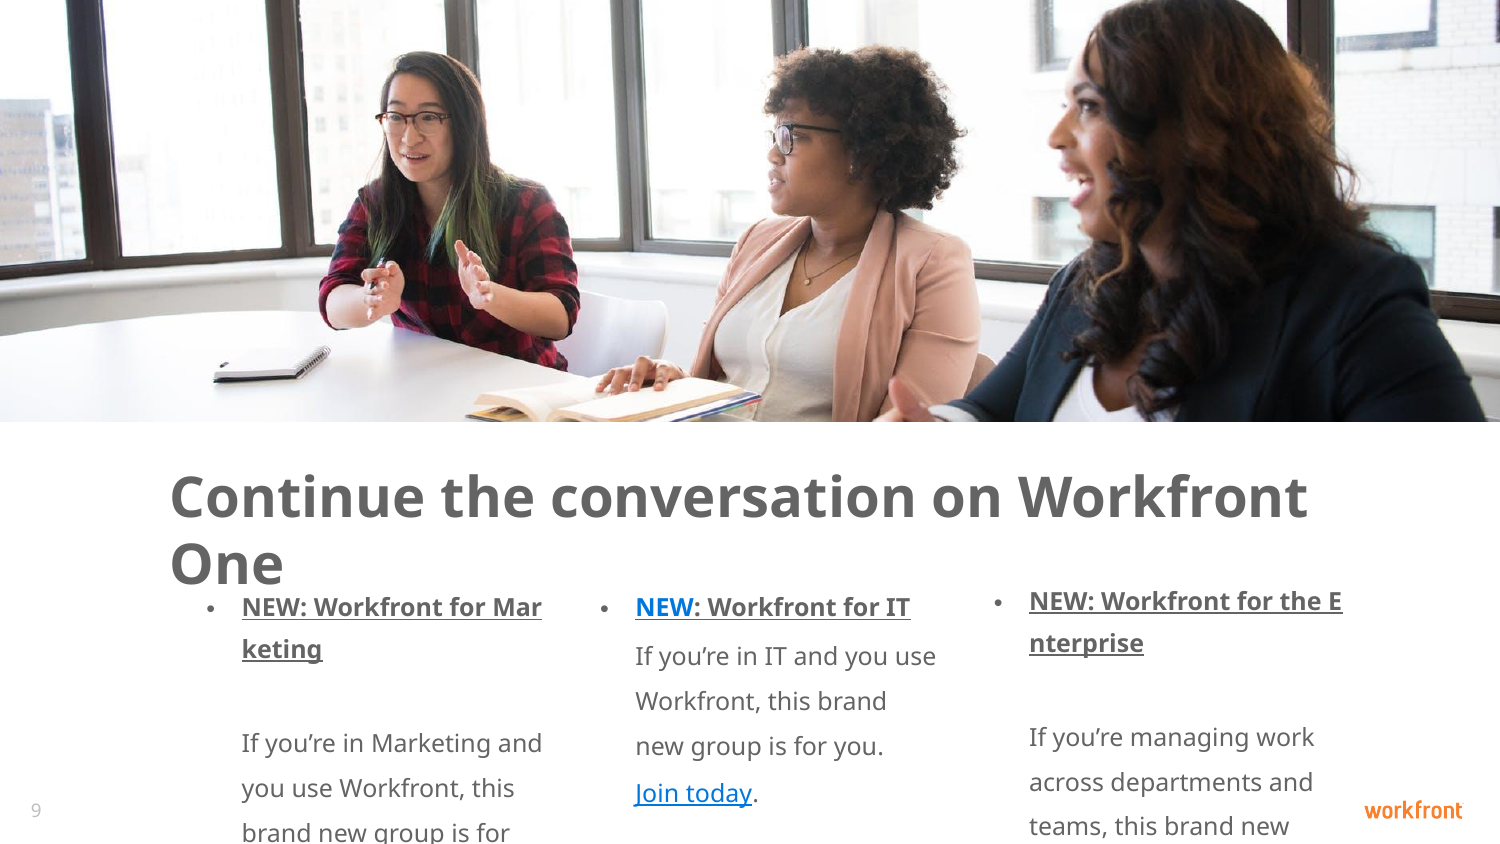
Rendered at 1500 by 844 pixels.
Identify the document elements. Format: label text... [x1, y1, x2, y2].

text_box NEW: Workfront for Marketing If you’re in Marketing and you use Workfront, this brand new group is for you. Join today. [206, 574, 544, 738]
text_box NEW: Workfront for IT If you’re in IT and you use Workfront, this brand new group is for you. Join today. [600, 574, 938, 738]
text_box NEW: Workfront for the Enterprise If you’re managing work across departments and teams, this brand new group is for you. Join today. [993, 568, 1355, 796]
picture [1364, 800, 1464, 819]
picture [0, 0, 1500, 423]
text_box Continue the conversation on Workfront One [169, 460, 1331, 530]
